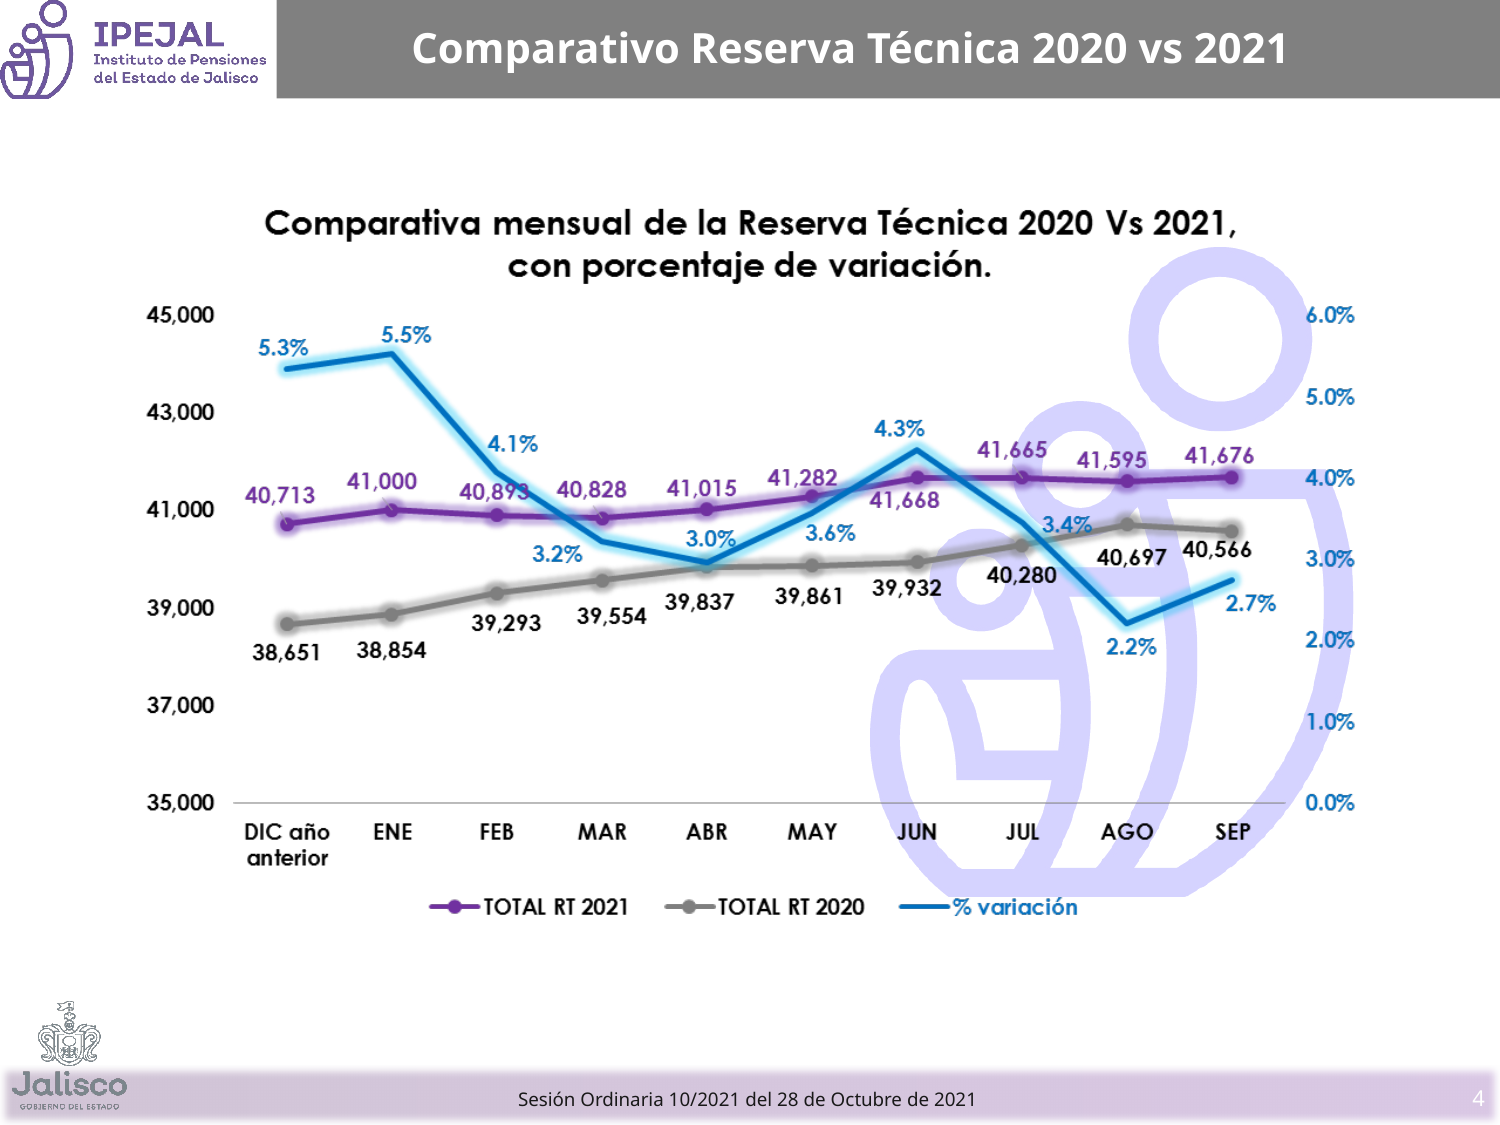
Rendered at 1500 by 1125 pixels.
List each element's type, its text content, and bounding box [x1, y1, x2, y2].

slide_number 4 [1149, 1069, 1500, 1125]
title Comparativo Reserva Técnica 2020 vs 2021 [277, 1, 1425, 99]
picture [0, 0, 266, 99]
picture [0, 993, 153, 1120]
footer Sesión Ordinaria 10/2021 del 28 de Octubre de 2021 [471, 1081, 1029, 1116]
picture [129, 182, 1371, 943]
